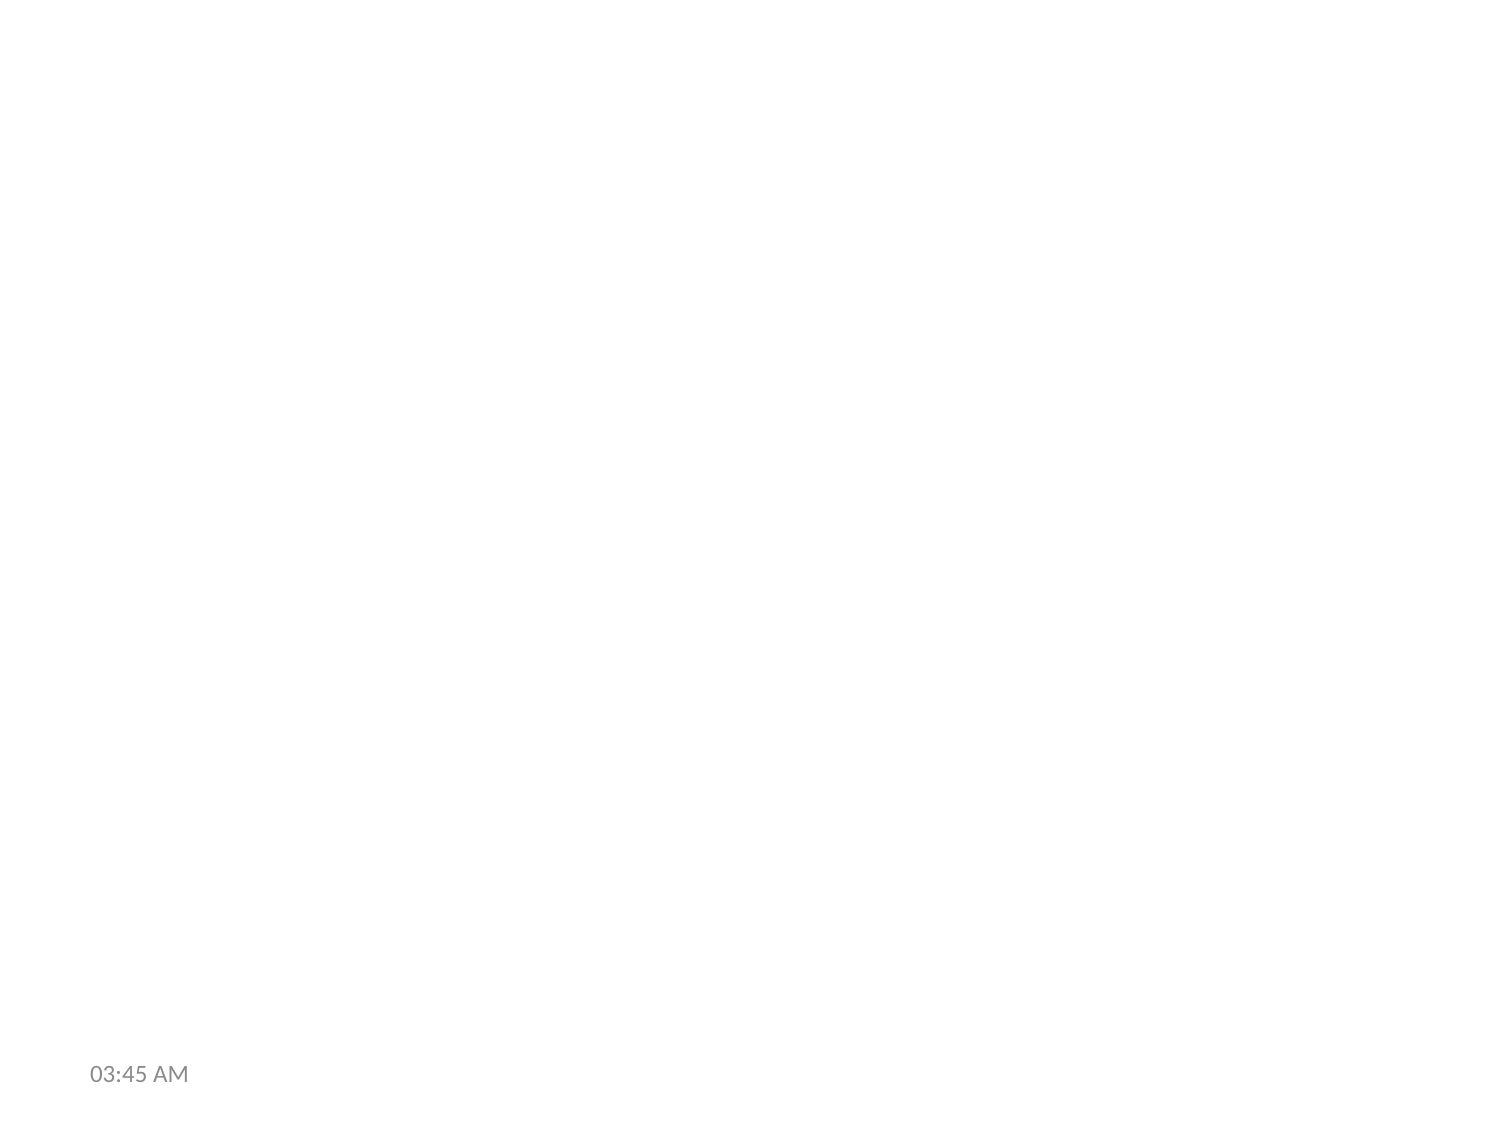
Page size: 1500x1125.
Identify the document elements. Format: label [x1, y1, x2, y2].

slide_number [75, 1042, 425, 1103]
